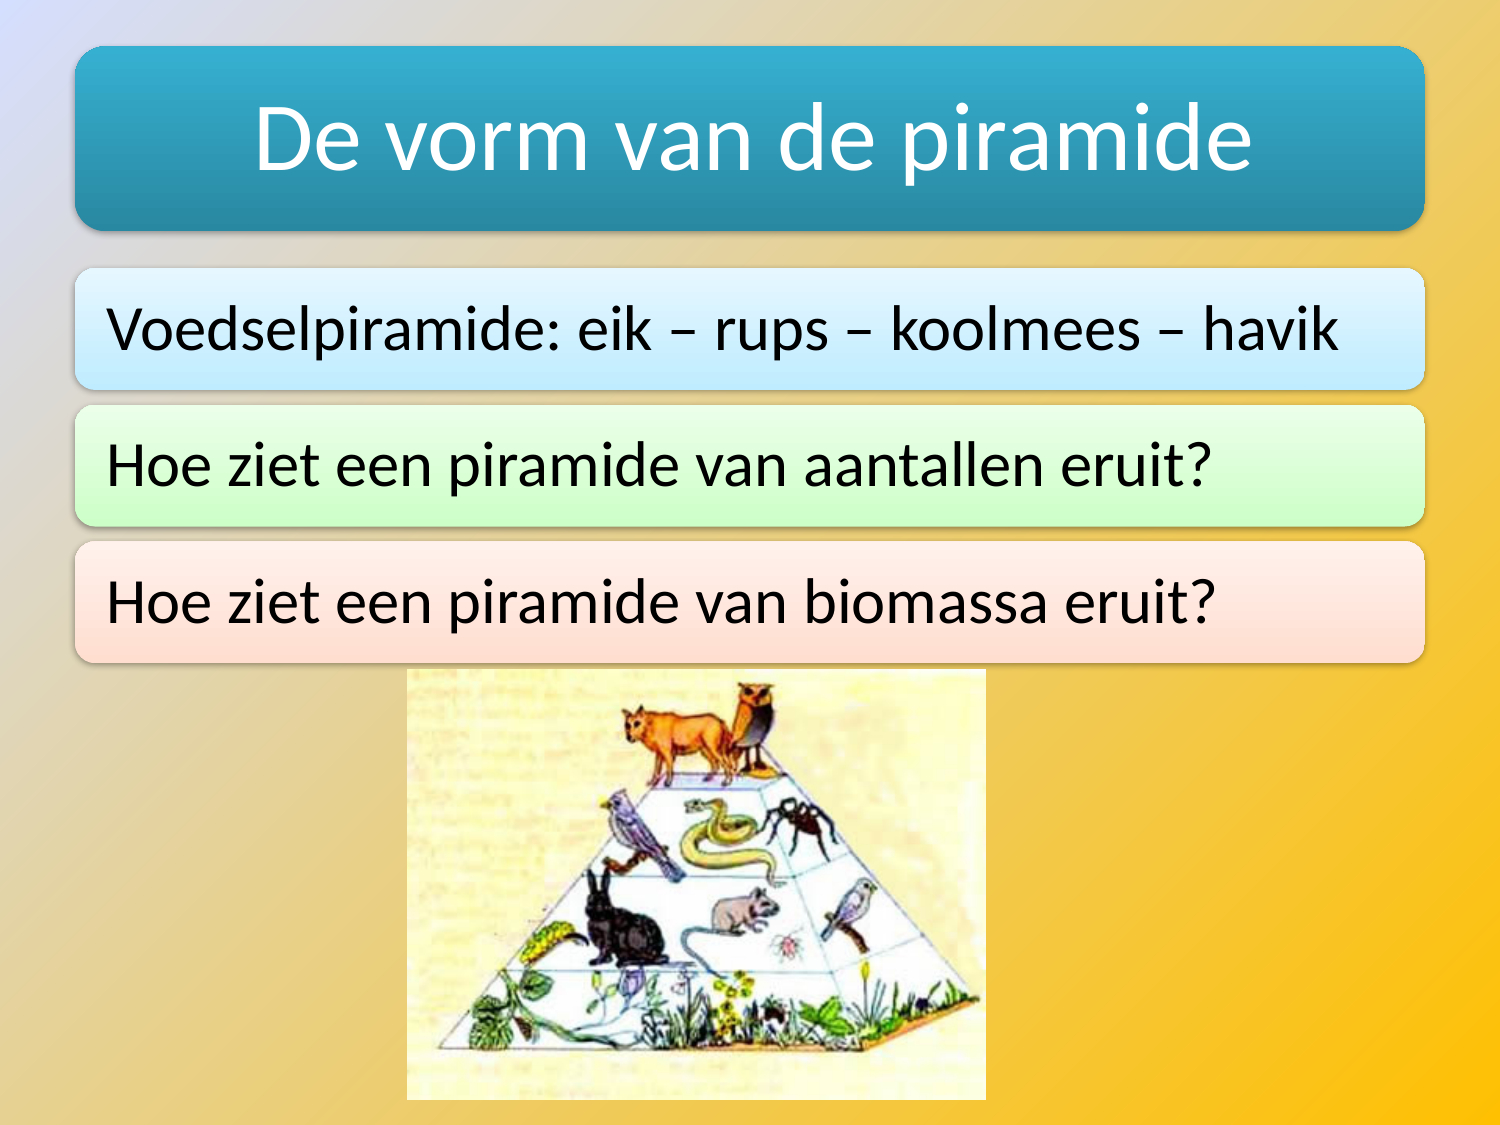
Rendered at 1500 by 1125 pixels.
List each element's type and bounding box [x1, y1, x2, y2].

text_box [74, 44, 1426, 233]
list [74, 262, 1426, 669]
picture [407, 669, 986, 1100]
